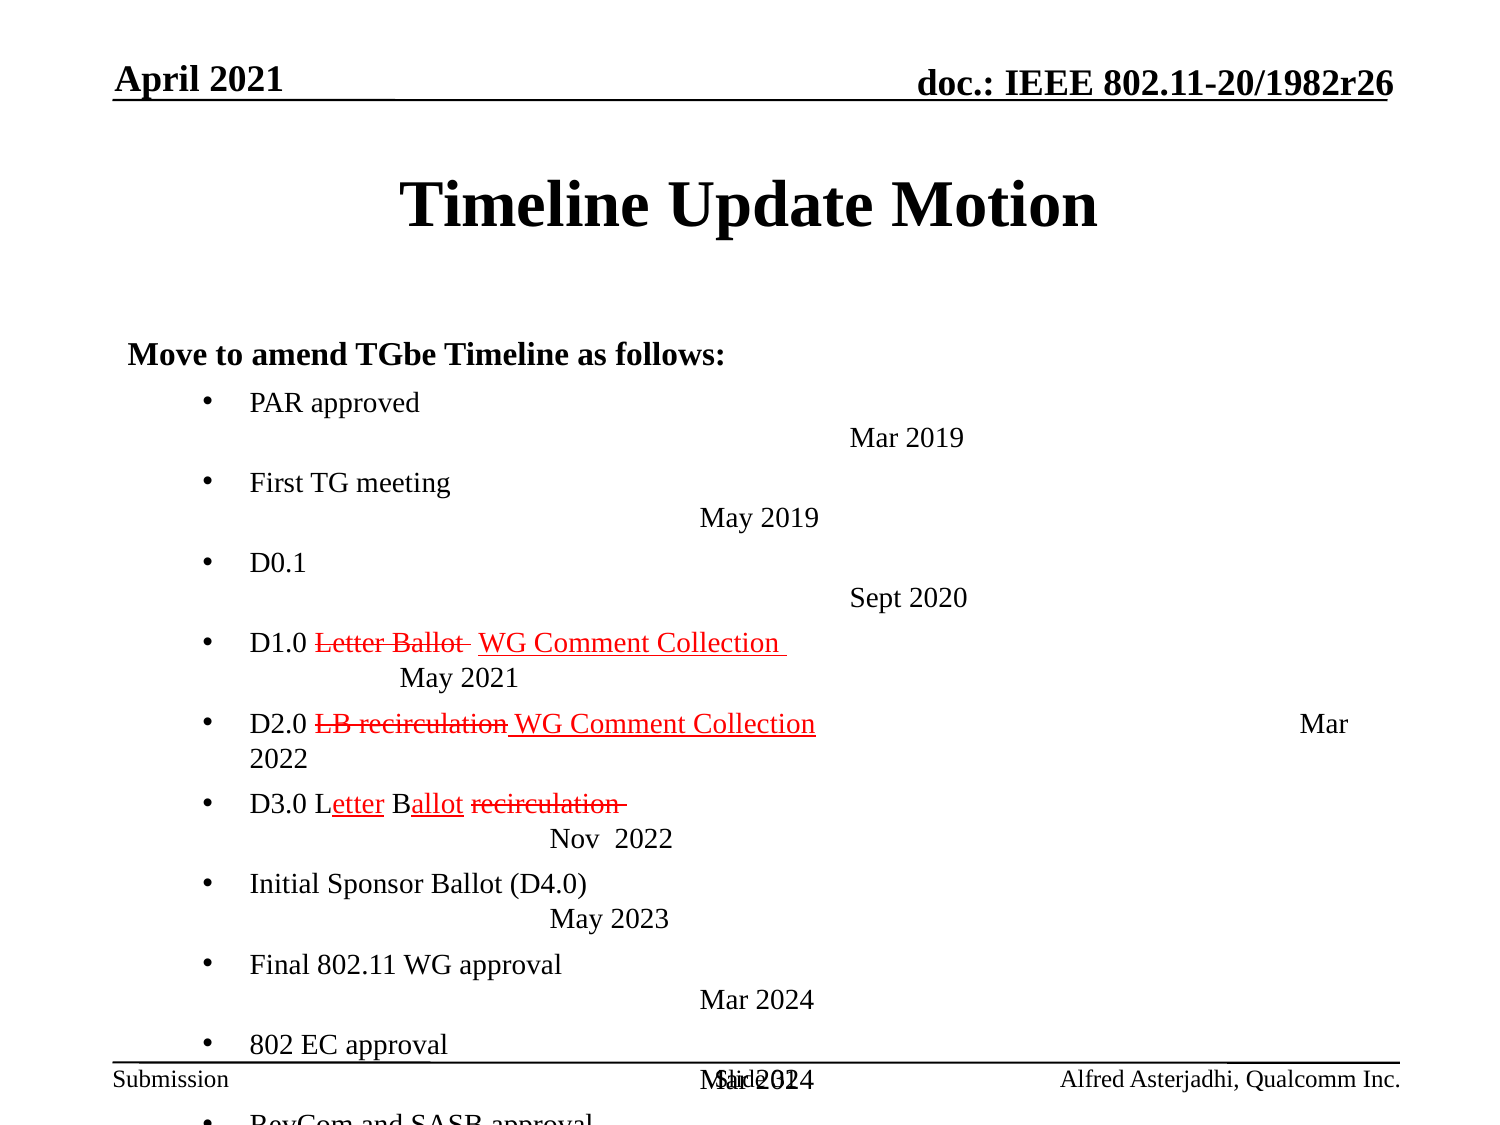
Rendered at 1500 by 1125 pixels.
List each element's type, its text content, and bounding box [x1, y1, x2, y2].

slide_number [114, 54, 423, 100]
slide_number Slide 31 [712, 1061, 800, 1123]
footer Alfred Asterjadhi, Qualcomm Inc. [878, 1061, 1402, 1093]
title Timeline Update Motion [112, 112, 1388, 288]
list Move to amend TGbe Timeline as follows: PAR approved Mar 2019 First TG meeting May 2019 D0.1 Sept 2020 D1.0 Letter Ballot WG Comment Collection May 2021 D2.0 LB recirculation WG Comment Collection Mar 2022 D3.0 Letter Ballot recirculation Nov 2022 Initial Sponsor Ballot (D4.0) May 2023 Final 802.11 WG approval Mar 2024 802 EC approval Mar 2024 RevCom and SASB approval May 2024 Move: Bin Tian Second: Matthew Fischer Discussion: Minor discussion on whether motion number is needed. Not necessary. Result: Approved with unanimous consent. [112, 324, 1388, 1063]
